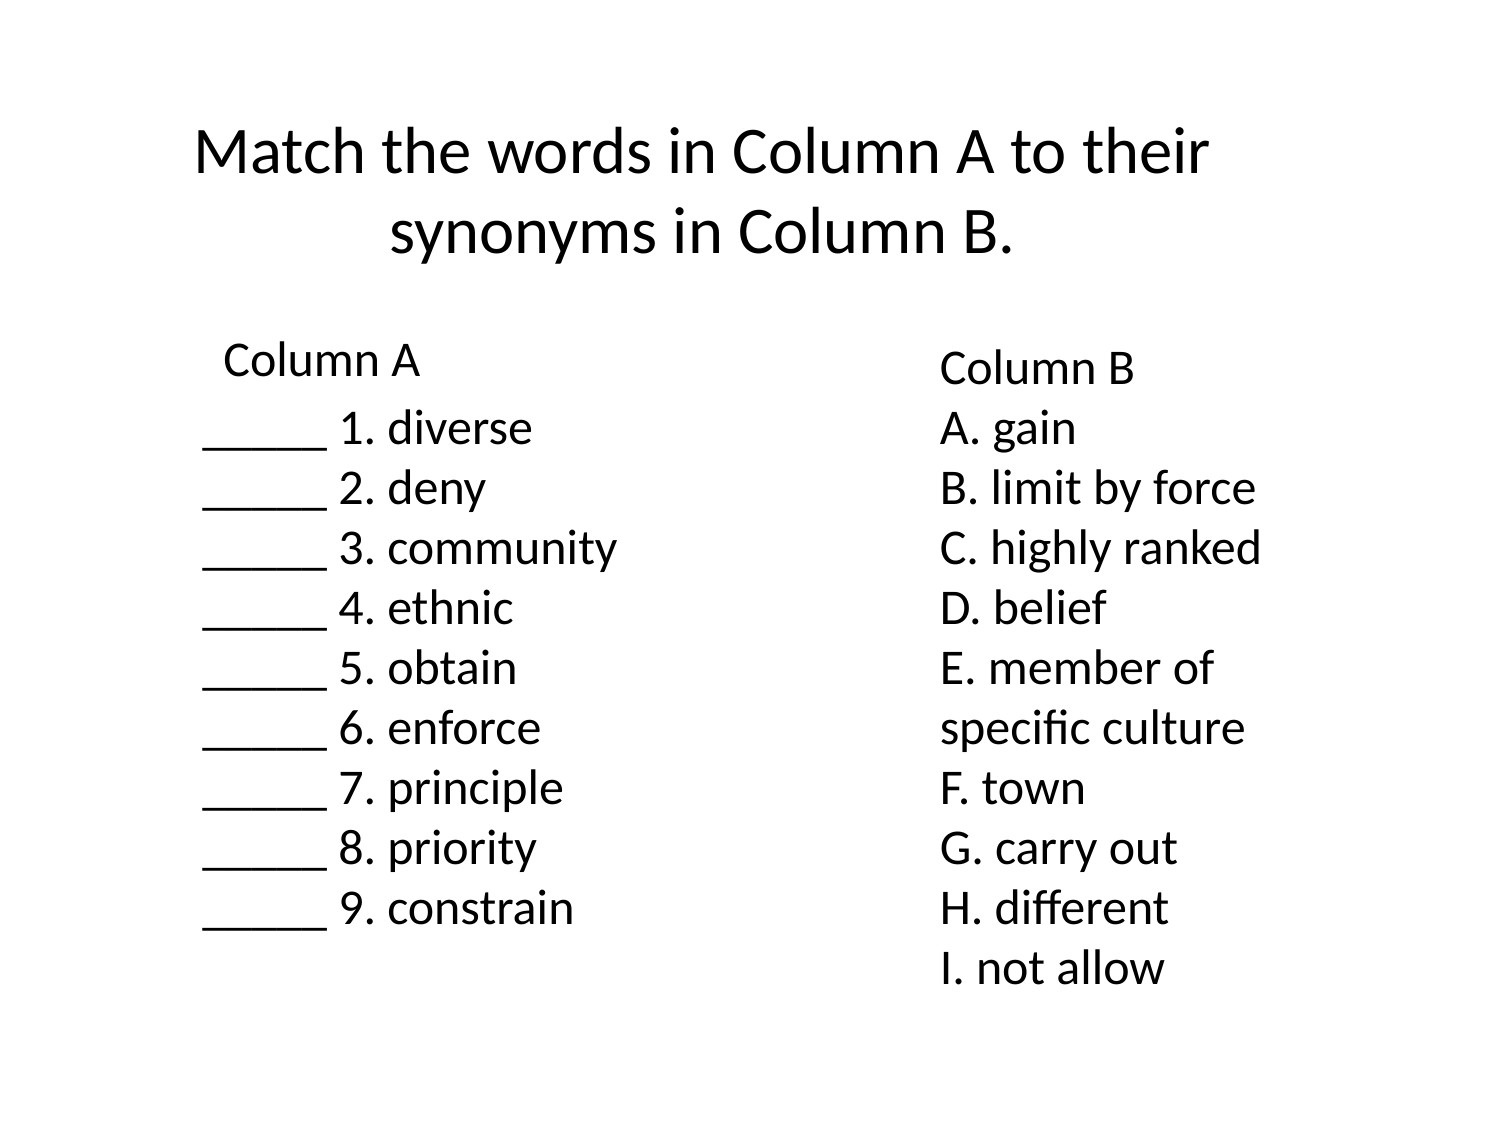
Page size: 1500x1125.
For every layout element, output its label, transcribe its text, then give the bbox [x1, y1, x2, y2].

text_box Column A [208, 318, 436, 394]
text_box _____ 1. diverse _____ 2. deny _____ 3. community _____ 4. ethnic _____ 5. obtain _____ 6. enforce _____ 7. principle _____ 8. priority _____ 9. constrain [187, 387, 688, 943]
text_box Match the words in Column A to their synonyms in Column B. [99, 99, 1306, 275]
text_box Column B A. gain B. limit by force C. highly ranked D. belief E. member of specific culture F. town G. carry out H. different I. not allow [924, 326, 1325, 1002]
